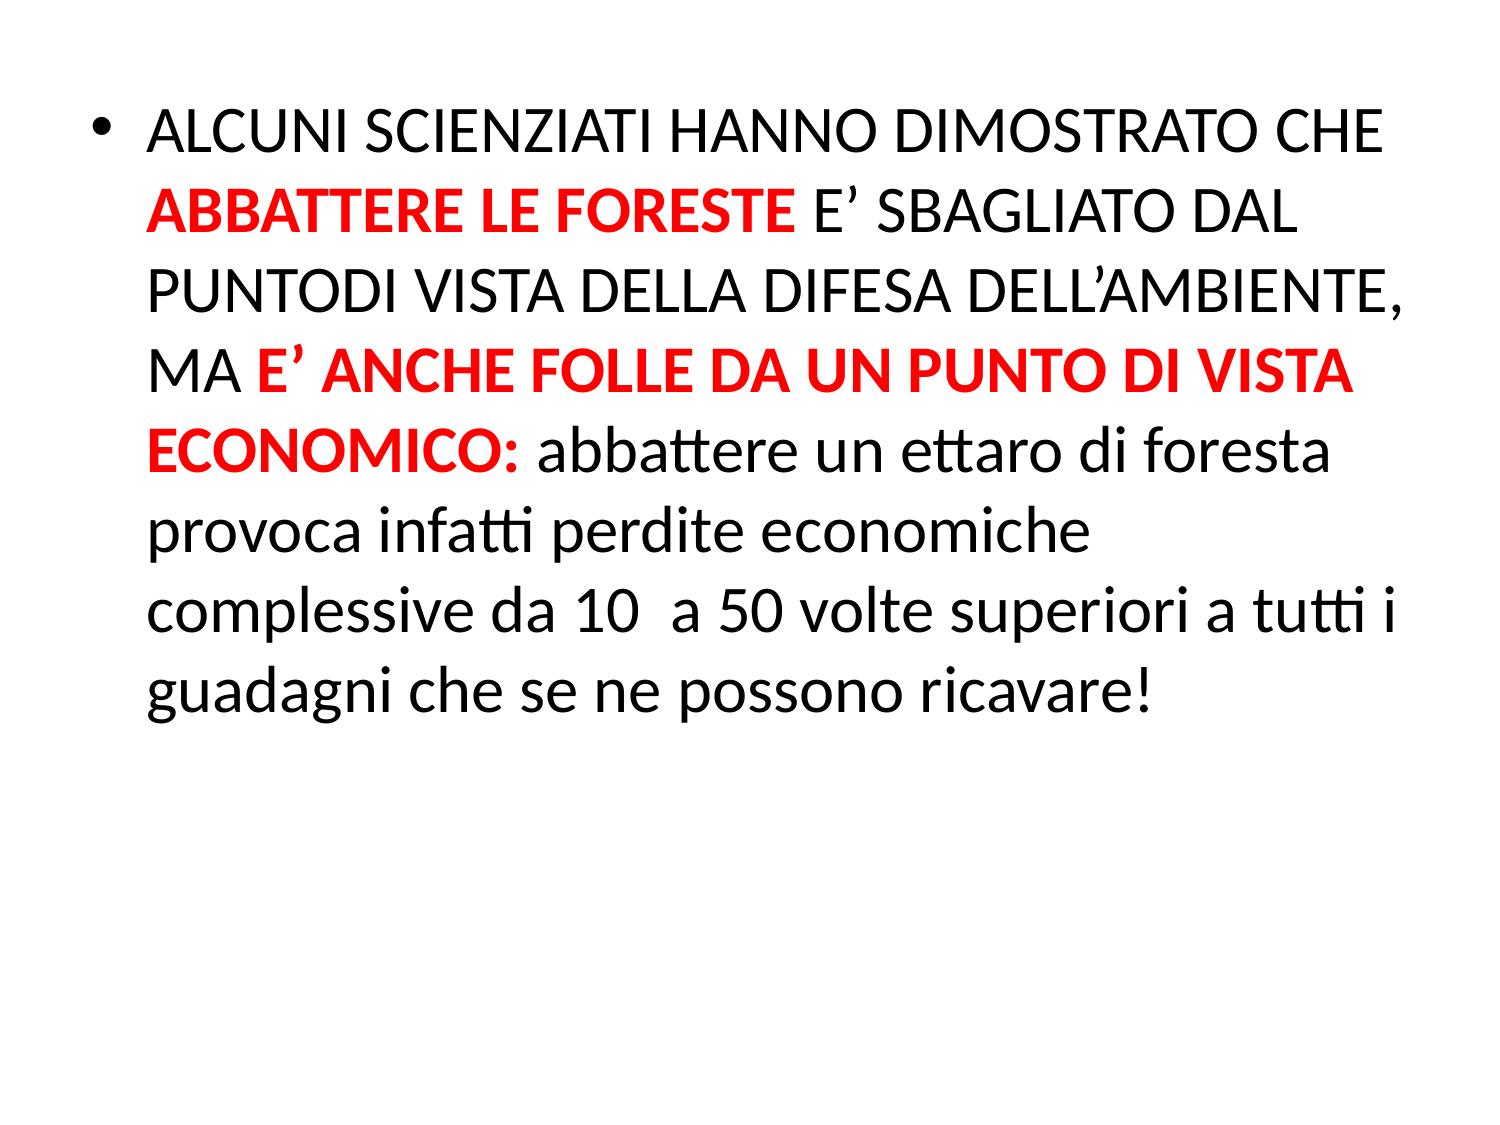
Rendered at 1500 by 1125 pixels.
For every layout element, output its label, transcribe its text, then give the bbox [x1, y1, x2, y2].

list ALCUNI SCIENZIATI HANNO DIMOSTRATO CHE ABBATTERE LE FORESTE E’ SBAGLIATO DAL PUNTODI VISTA DELLA DIFESA DELL’AMBIENTE, MA E’ ANCHE FOLLE DA UN PUNTO DI VISTA ECONOMICO: abbattere un ettaro di foresta provoca infatti perdite economiche complessive da 10 a 50 volte superiori a tutti i guadagni che se ne possono ricavare! [75, 78, 1425, 1005]
